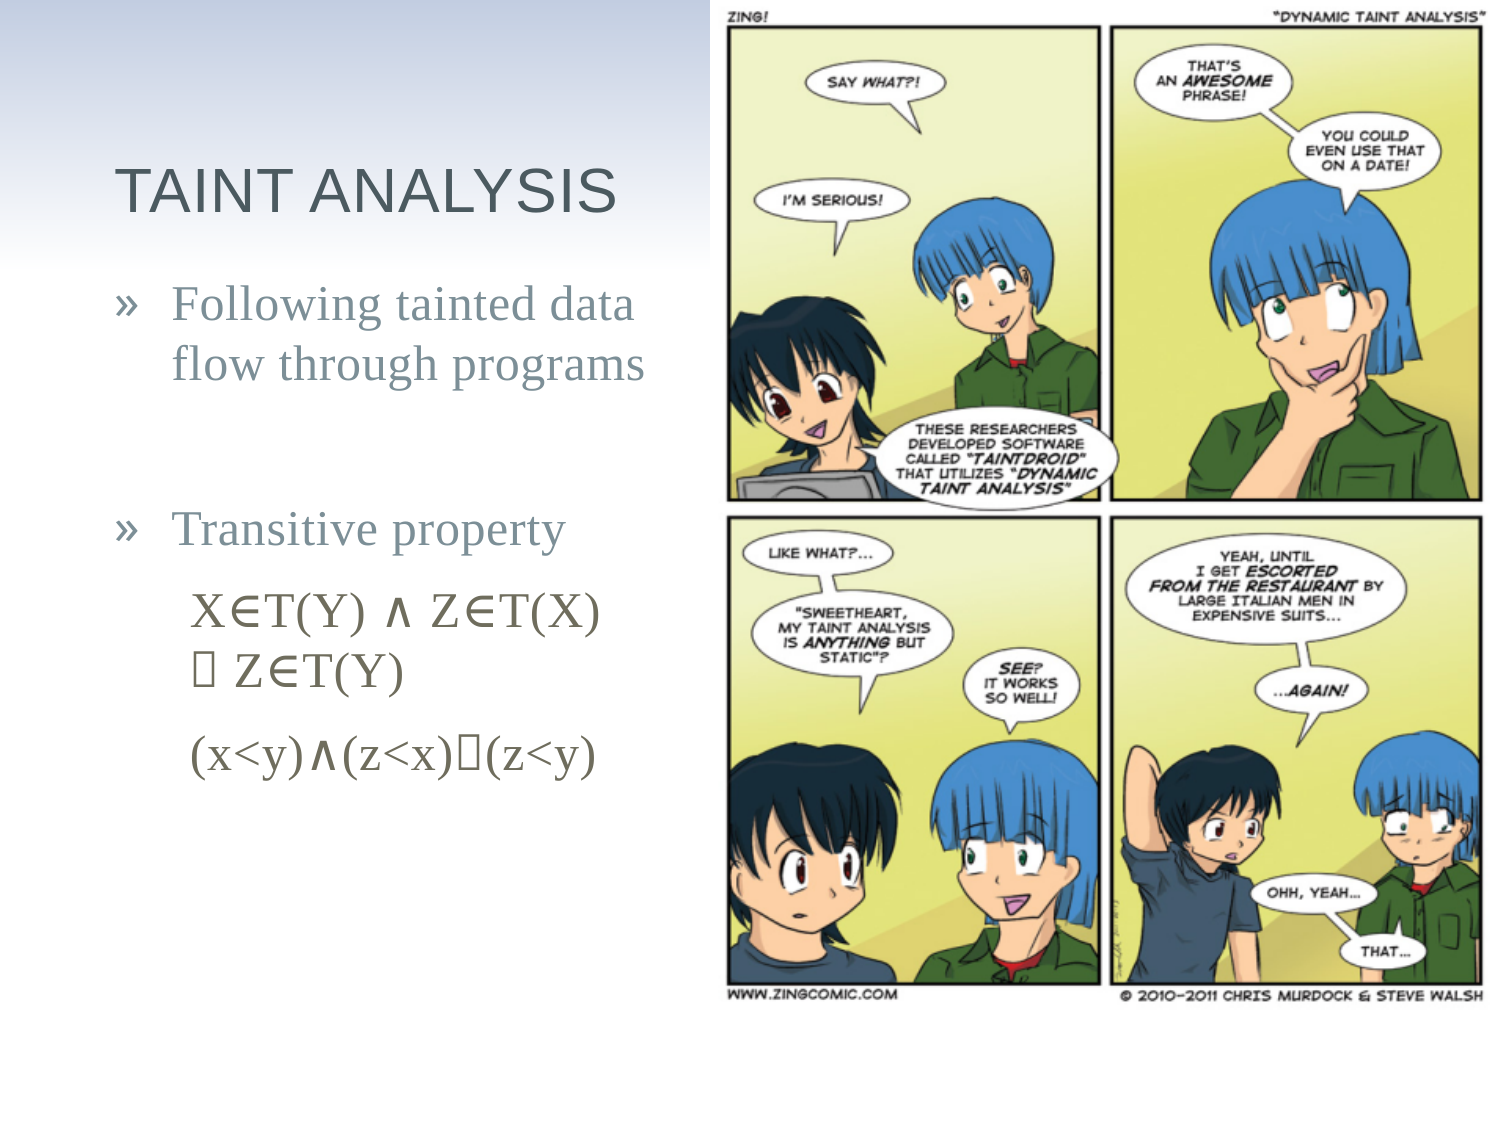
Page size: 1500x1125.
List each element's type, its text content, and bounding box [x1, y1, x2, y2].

title Taint analysis [99, 45, 704, 233]
list Following tainted data flow through programs Transitive property X∈T(Y) ∧ Z∈T(X)  Z∈T(Y) (x<y)∧(z<x)(z<y) [99, 262, 704, 938]
picture [710, 0, 1500, 1011]
